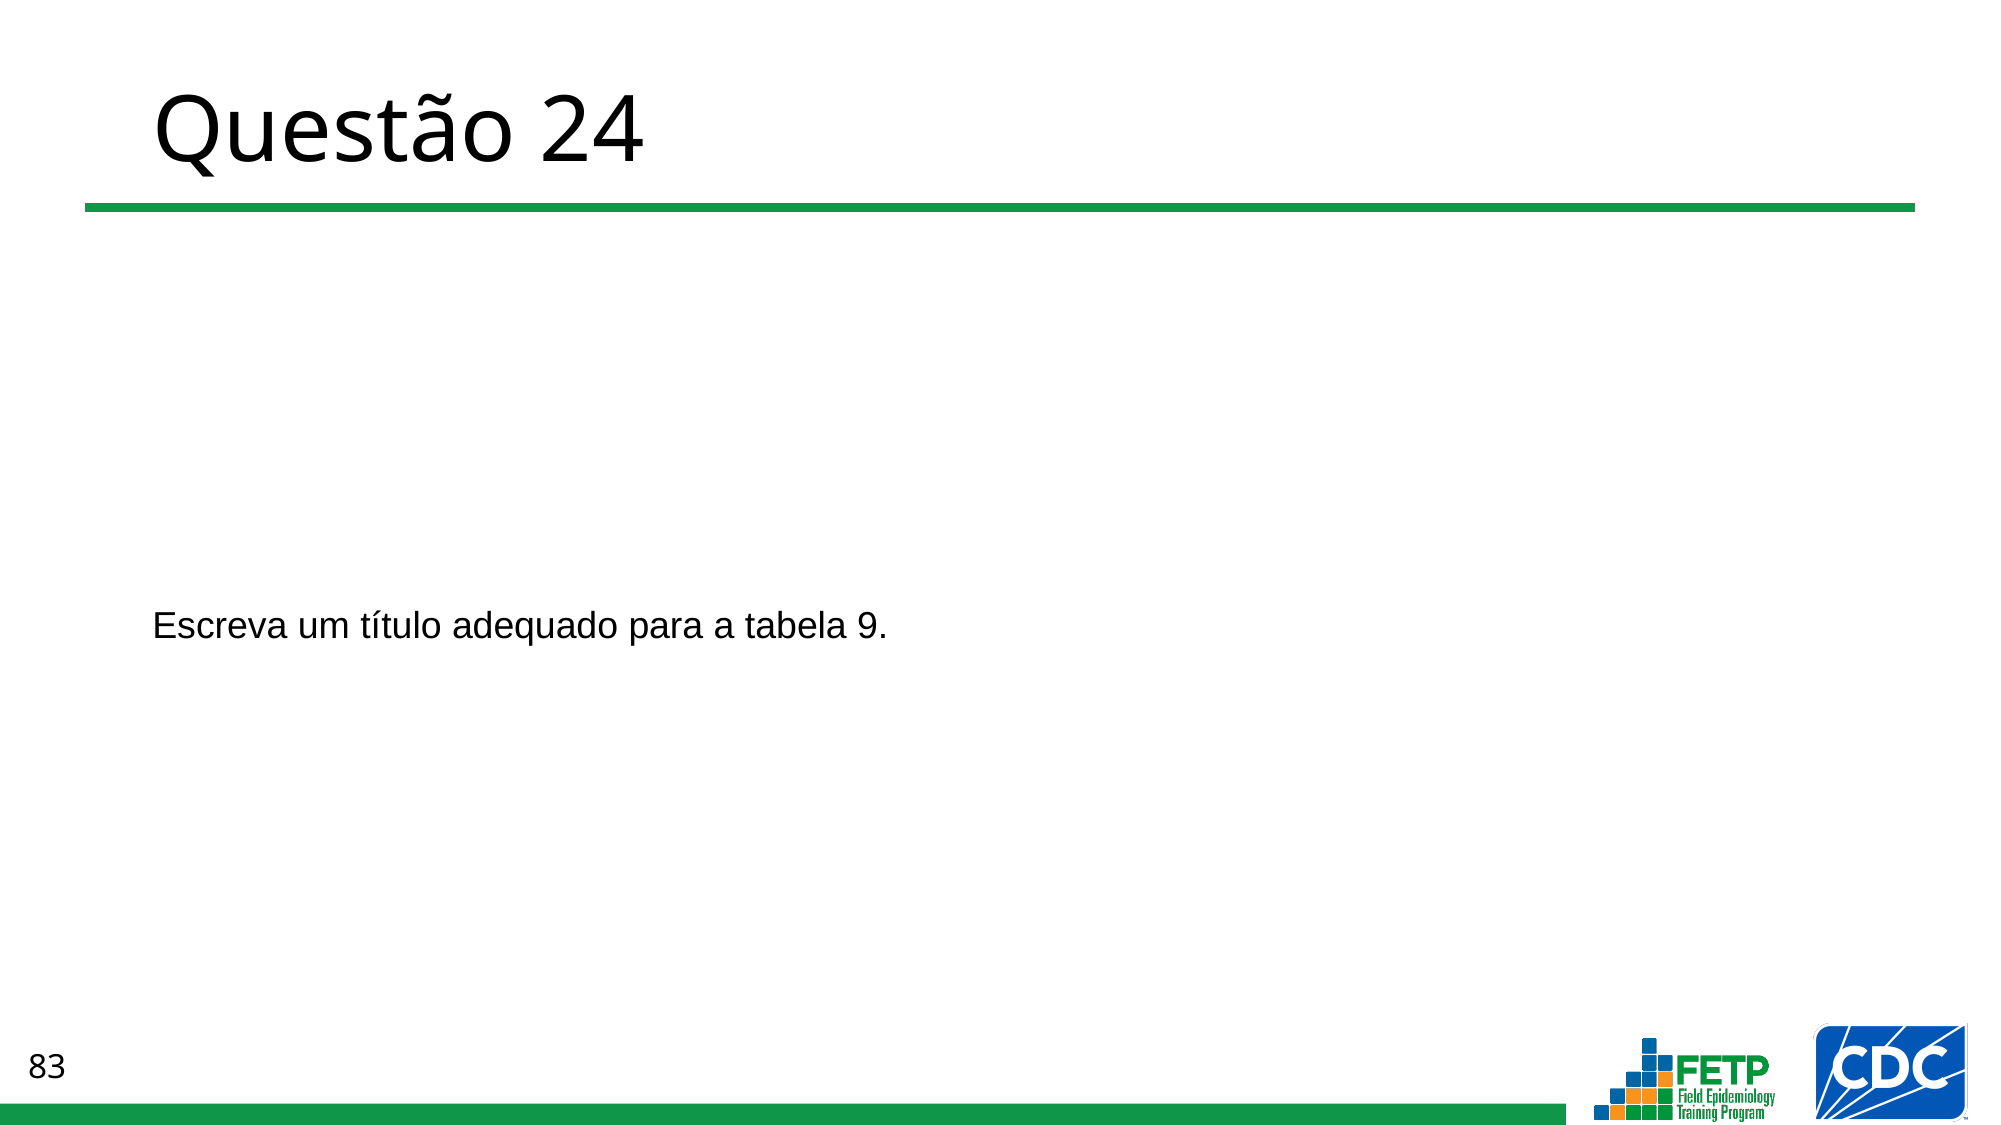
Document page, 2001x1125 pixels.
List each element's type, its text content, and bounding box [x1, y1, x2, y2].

list Escreva um título adequado para a tabela 9. [137, 242, 1771, 1004]
picture [1594, 1038, 1775, 1122]
title Questão 24 [137, 75, 1863, 207]
picture [1813, 1023, 1968, 1122]
